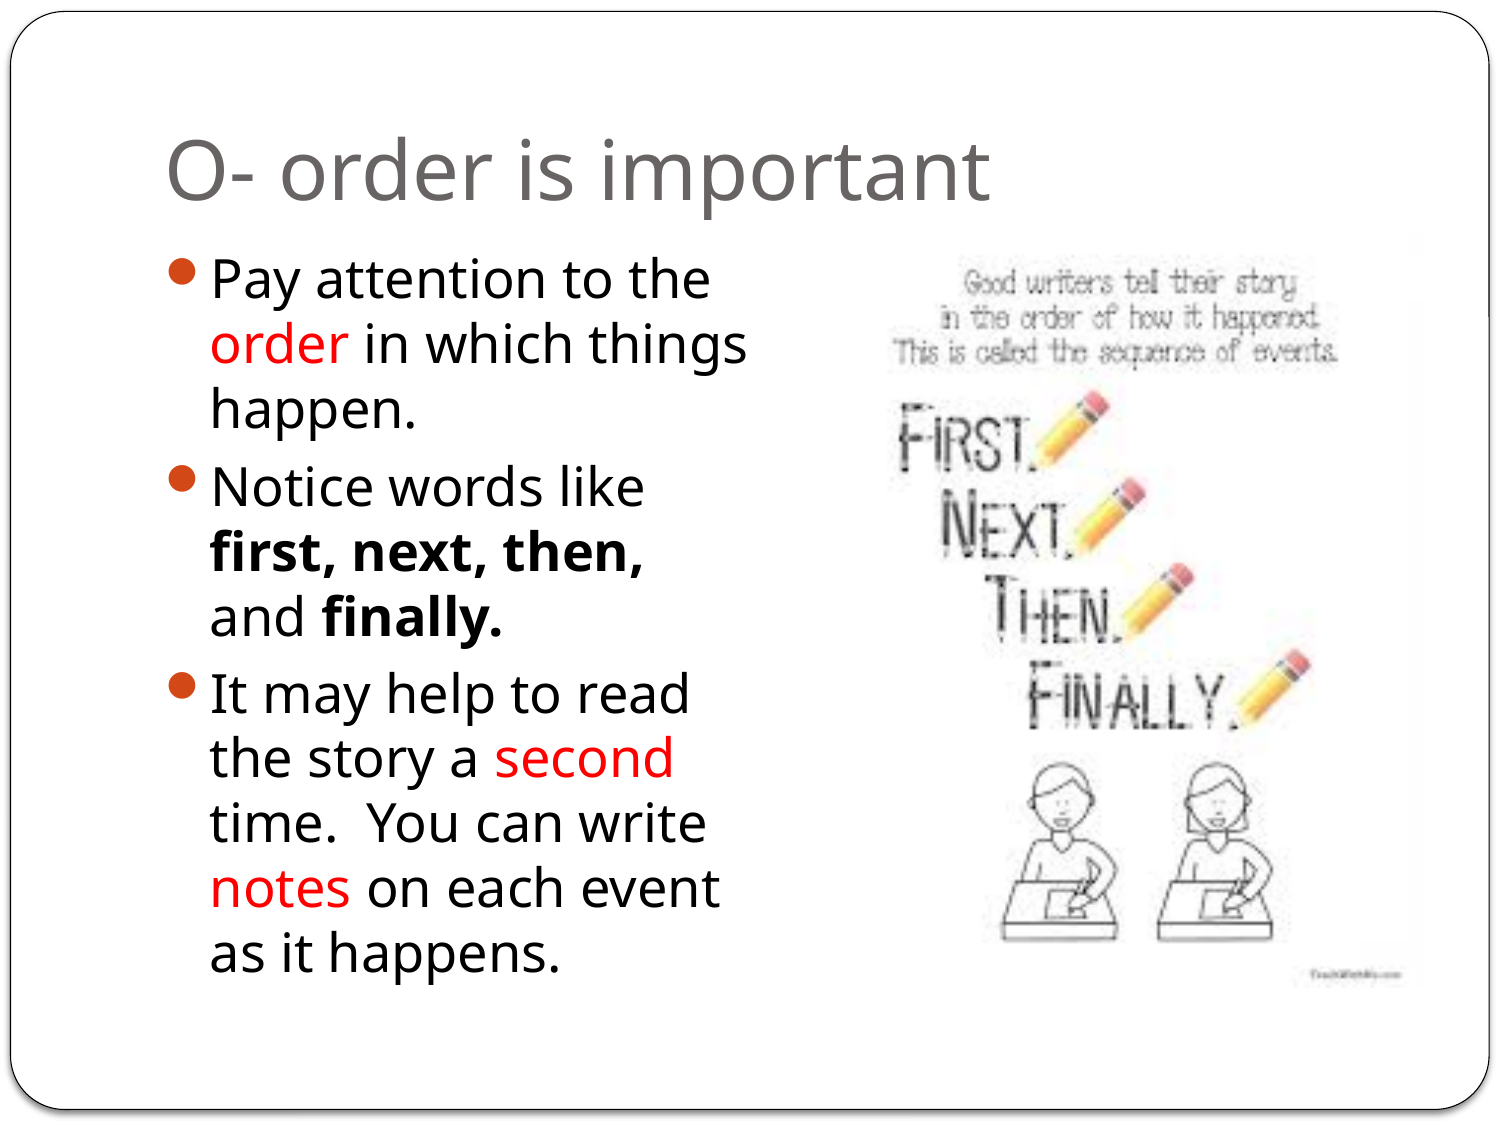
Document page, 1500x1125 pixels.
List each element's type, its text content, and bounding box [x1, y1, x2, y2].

picture [841, 232, 1426, 988]
list Pay attention to the order in which things happen. Notice words like first, next, then, and finally. It may help to read the story a second time. You can write notes on each event as it happens. [150, 237, 765, 988]
title O- order is important [150, 45, 1425, 233]
